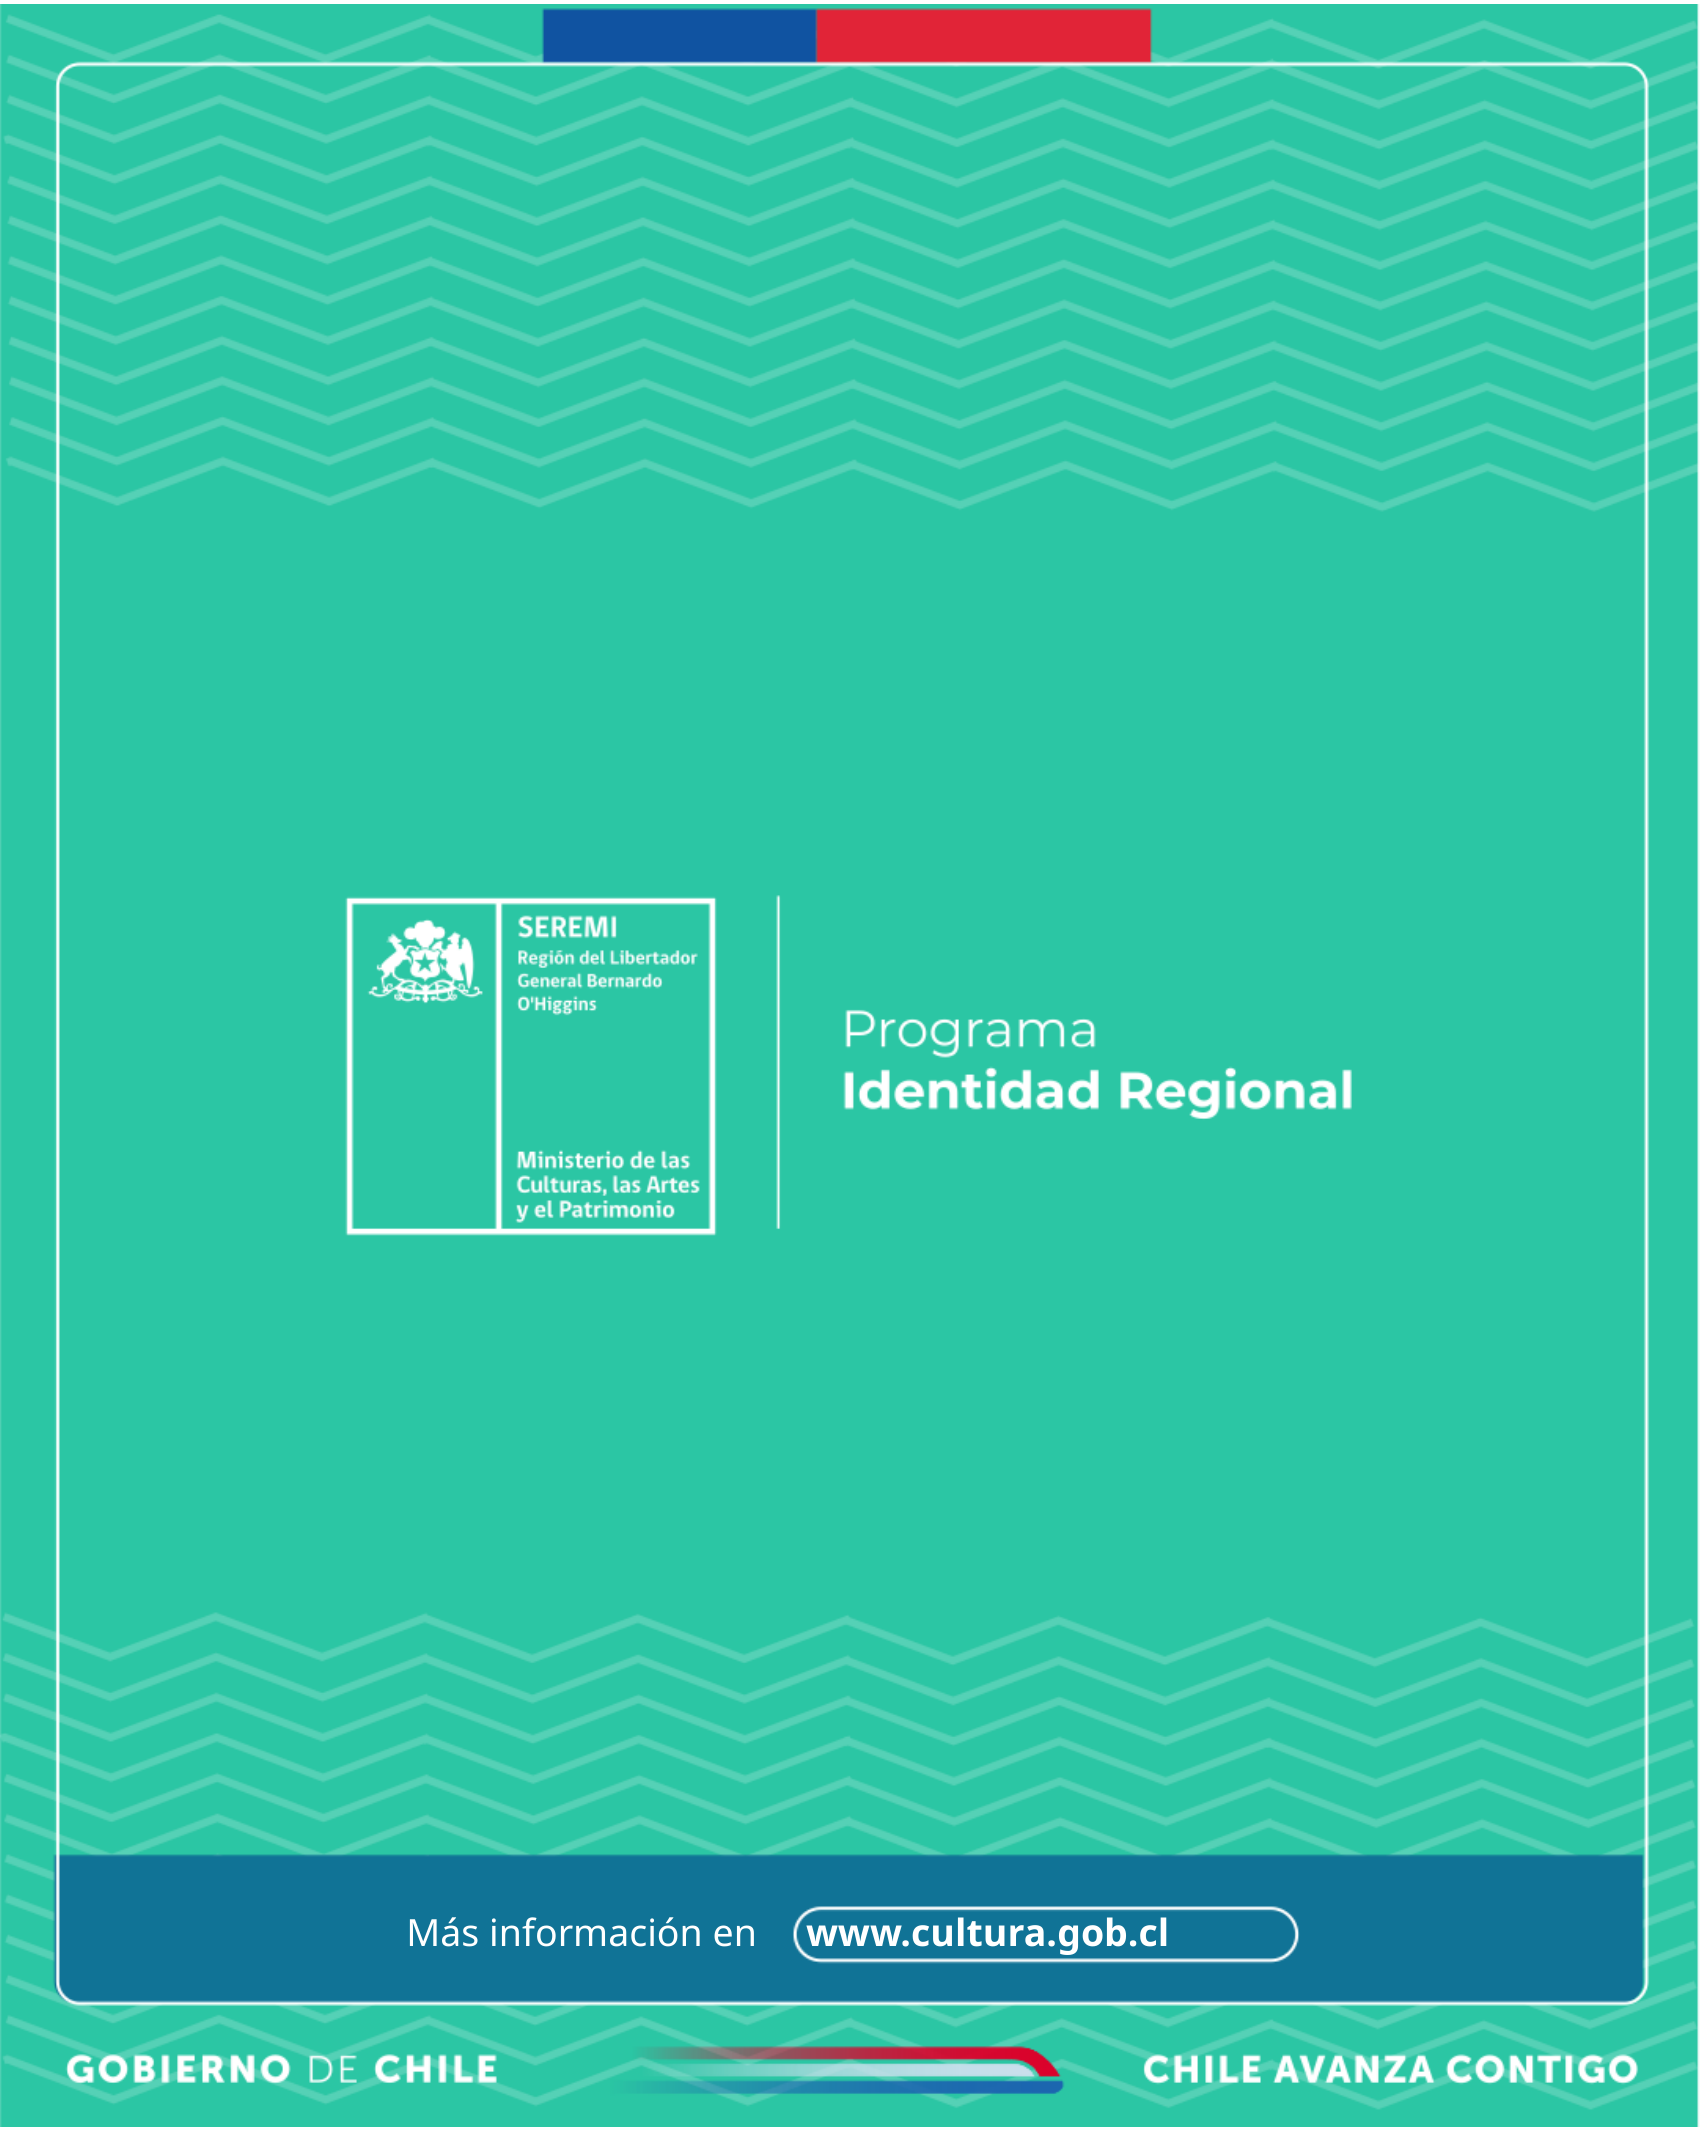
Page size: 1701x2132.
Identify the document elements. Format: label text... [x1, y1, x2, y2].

text_box Más información en www.cultura.gob.cl [391, 1901, 1413, 1962]
